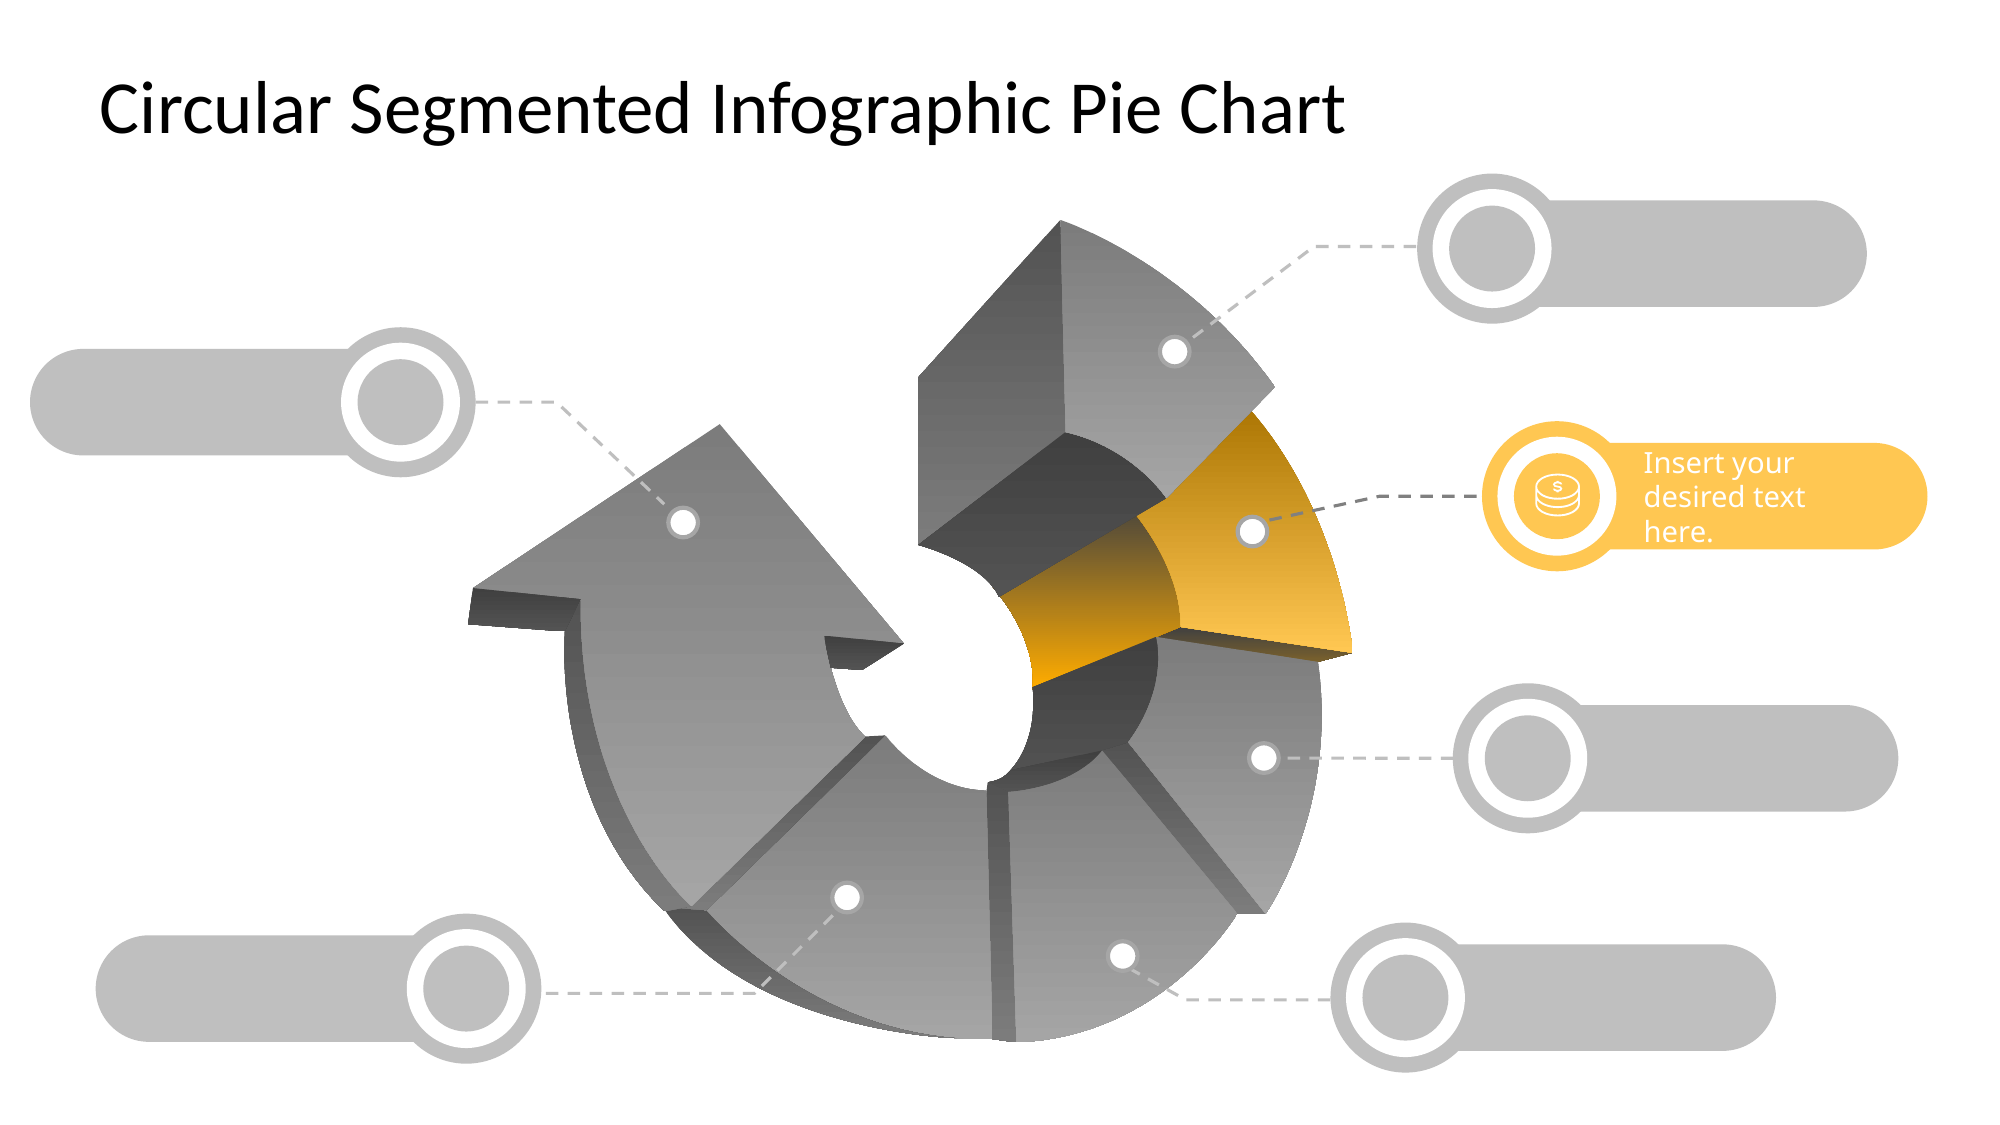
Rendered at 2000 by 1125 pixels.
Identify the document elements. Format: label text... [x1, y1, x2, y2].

text_box [1006, 637, 1158, 774]
text_box [1131, 965, 1328, 1002]
text_box [830, 880, 864, 915]
text_box [1128, 636, 1322, 914]
text_box [404, 927, 528, 1051]
text_box [1103, 743, 1265, 914]
text_box [1105, 939, 1140, 973]
text_box [918, 432, 1166, 597]
text_box [1328, 920, 1483, 1075]
title Circular Segmented Infographic Pie Chart [99, 45, 1900, 162]
text_box [1188, 244, 1417, 344]
text_box [1430, 186, 1554, 311]
text_box [1008, 750, 1238, 1043]
text_box [1447, 203, 1538, 294]
text_box [989, 750, 1101, 791]
text_box [1136, 411, 1353, 653]
text_box [93, 933, 411, 1044]
text_box [1246, 741, 1281, 775]
text_box [1000, 517, 1181, 687]
text_box [1343, 936, 1468, 1060]
text_box [1460, 942, 1779, 1053]
text_box [1466, 696, 1590, 820]
text_box [323, 325, 478, 480]
text_box [1479, 419, 1635, 574]
text_box [762, 973, 958, 1039]
text_box [1157, 334, 1192, 369]
text_box [1360, 952, 1451, 1043]
text_box [338, 340, 463, 464]
text_box [545, 901, 839, 996]
text_box [421, 943, 512, 1034]
text_box [1582, 702, 1901, 814]
text_box [824, 635, 904, 670]
text_box [468, 588, 581, 632]
text_box [986, 782, 1016, 1043]
text_box [564, 603, 691, 912]
text_box [707, 736, 993, 1040]
text_box [1450, 681, 1605, 836]
text_box [666, 909, 729, 944]
text_box Insert your desired text here. [1643, 443, 1877, 549]
text_box [1482, 713, 1573, 804]
text_box [475, 400, 665, 505]
text_box [682, 735, 886, 911]
text_box [1611, 440, 1930, 552]
text_box [1415, 171, 1570, 326]
text_box [27, 346, 346, 458]
text_box [1235, 514, 1270, 549]
text_box [1495, 434, 1619, 558]
text_box [1264, 494, 1477, 523]
text_box [355, 357, 446, 448]
text_box [473, 424, 904, 907]
text_box [389, 911, 544, 1066]
text_box [1060, 219, 1275, 499]
text_box [666, 505, 701, 540]
text_box [1159, 628, 1352, 662]
text_box [918, 220, 1065, 544]
text_box [1541, 198, 1869, 310]
text_box [1511, 451, 1603, 542]
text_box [1535, 473, 1581, 517]
